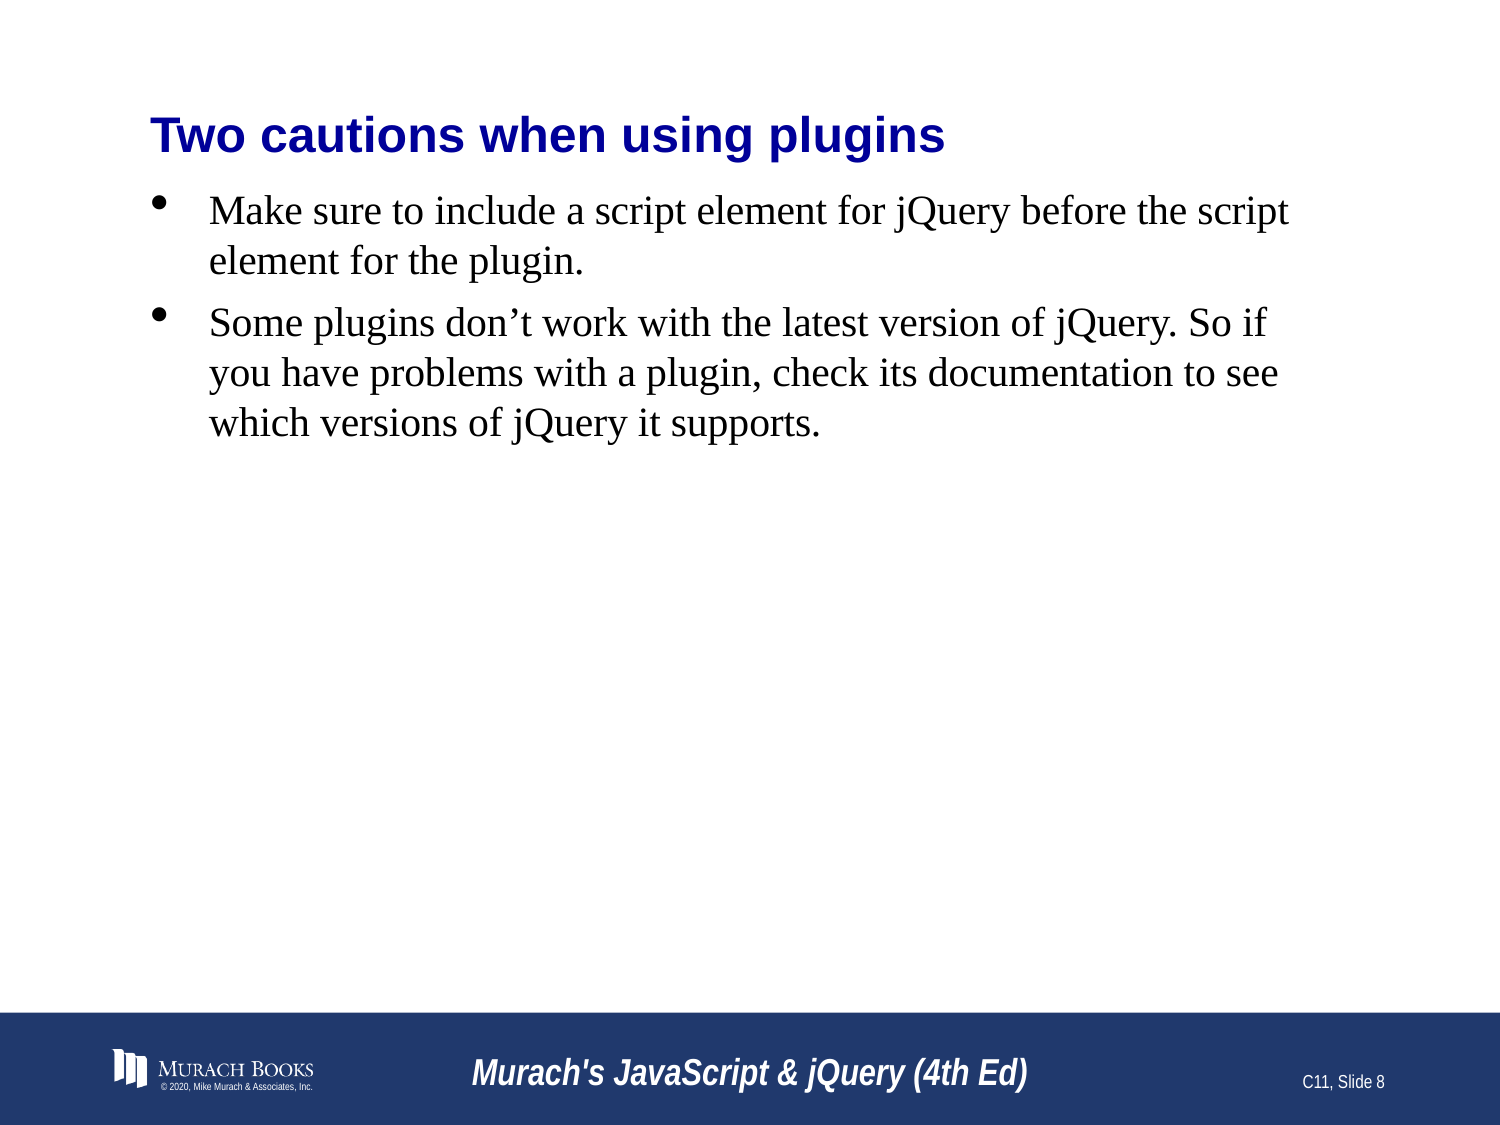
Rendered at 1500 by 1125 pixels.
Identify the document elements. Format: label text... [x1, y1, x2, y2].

slide_number C11, Slide 8 [1087, 1025, 1400, 1100]
slide_number Murach's JavaScript & jQuery (4th Ed) [463, 1025, 1050, 1100]
footer © 2020, Mike Murach & Associates, Inc. [12, 1025, 463, 1100]
list Make sure to include a script element for jQuery before the script element for the plugin. Some plugins don’t work with the latest version of jQuery. So if you have problems with a plugin, check its documentation to see which versions of jQuery it supports. [137, 174, 1350, 975]
title Two cautions when using plugins [150, 102, 1350, 164]
